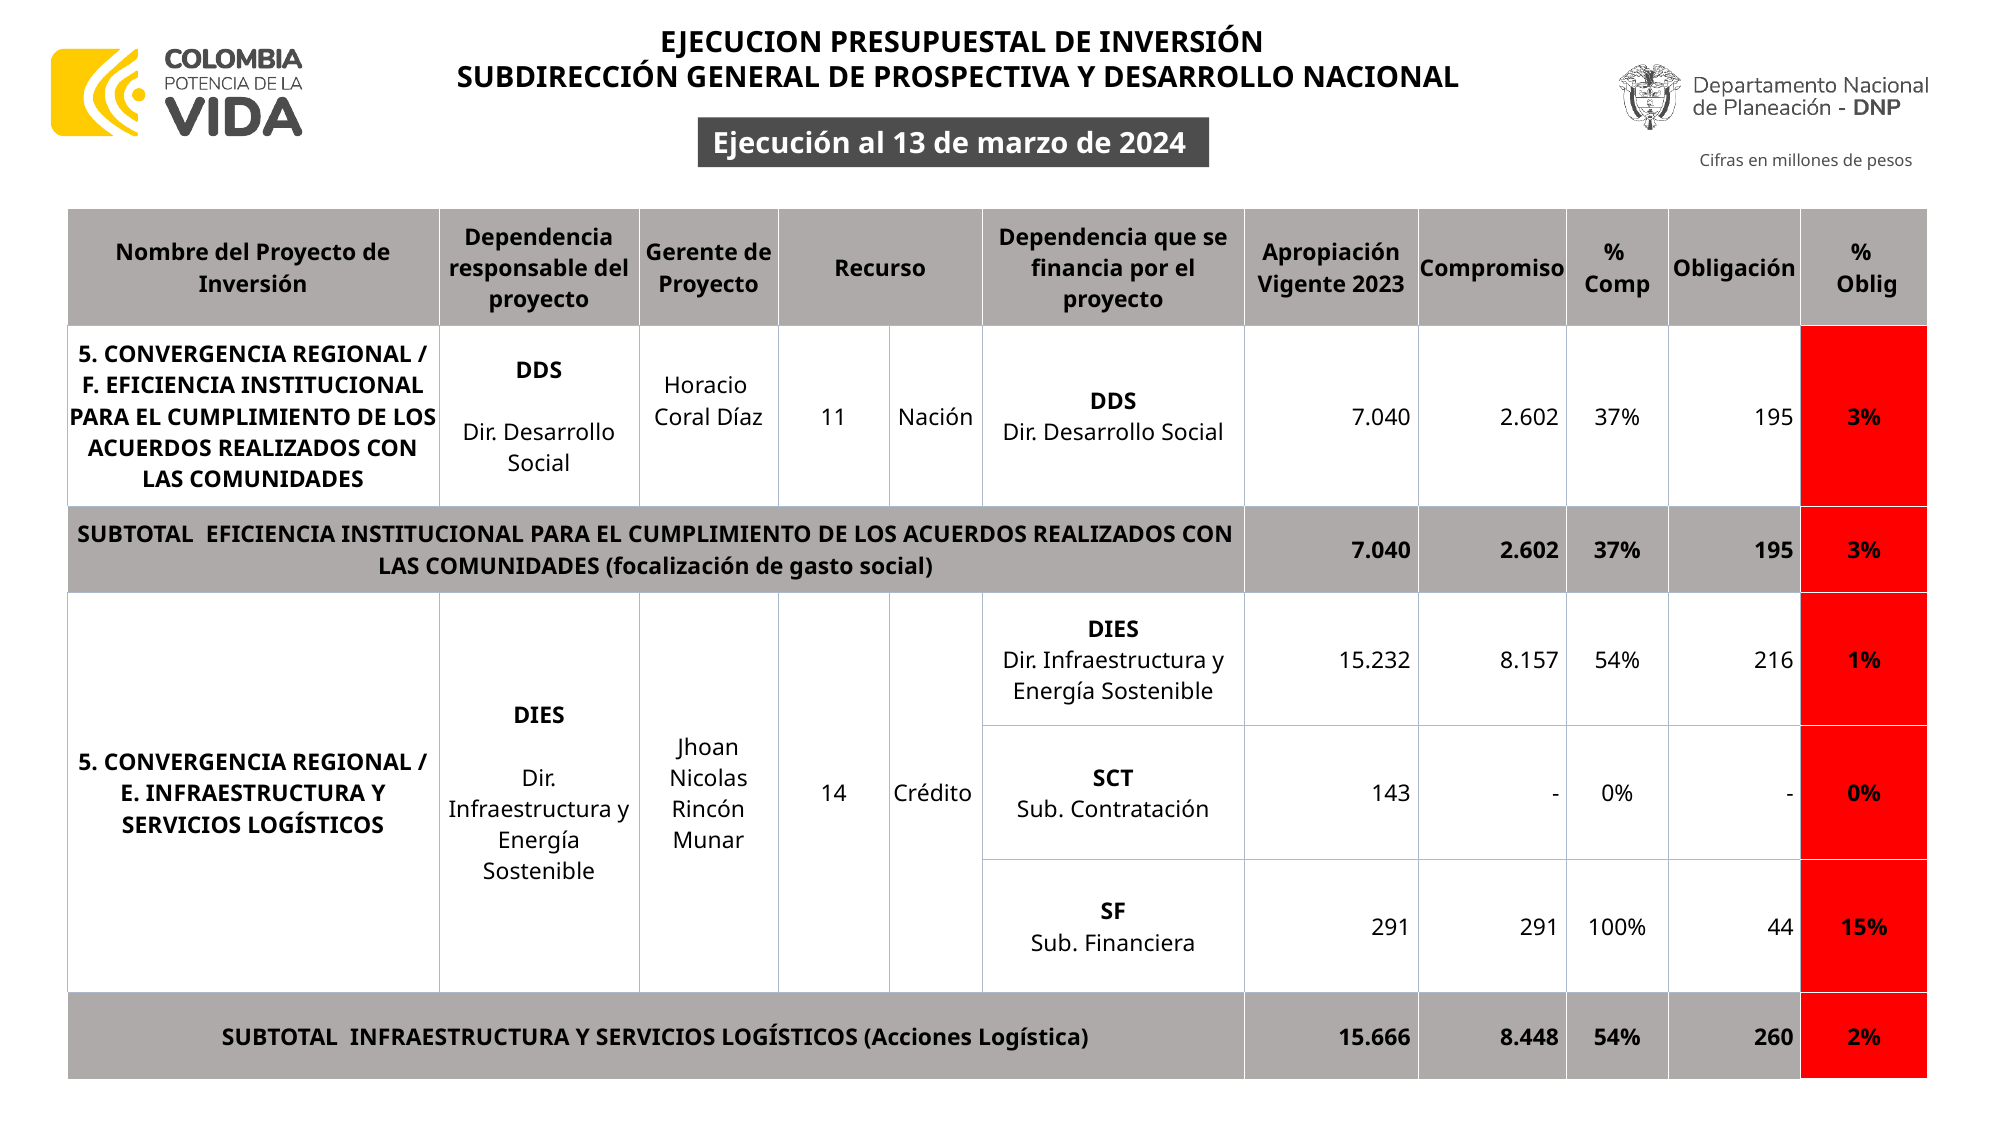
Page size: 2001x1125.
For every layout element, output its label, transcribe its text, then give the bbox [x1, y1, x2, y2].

table_header Gerente de Proyecto [640, 209, 778, 325]
table_cell 8.448 [1419, 993, 1566, 1079]
table_header % Comp [1567, 209, 1668, 325]
table_cell 0% [1801, 726, 1927, 859]
table_cell Nación [890, 326, 982, 506]
table_header Dependencia responsable del proyecto [440, 209, 639, 325]
table_cell 54% [1567, 593, 1668, 725]
table_cell SUBTOTAL EFICIENCIA INSTITUCIONAL PARA EL CUMPLIMIENTO DE LOS ACUERDOS REALIZADOS CON LAS COMUNIDADES (focalización de gasto social) [68, 507, 1244, 592]
table_cell 195 [1669, 326, 1800, 506]
table_cell 15.666 [1245, 993, 1418, 1079]
text_box Cifras en millones de pesos [1599, 142, 1928, 178]
table_header % Oblig [1801, 209, 1927, 325]
table_cell 44 [1669, 860, 1800, 992]
table_cell SUBTOTAL INFRAESTRUCTURA Y SERVICIOS LOGÍSTICOS (Acciones Logística) [68, 993, 1244, 1079]
table_cell 5. CONVERGENCIA REGIONAL / E. INFRAESTRUCTURA Y SERVICIOS LOGÍSTICOS [68, 593, 439, 992]
table_header Apropiación Vigente 2023 [1245, 209, 1418, 325]
table_cell DDS Dir. Desarrollo Social [440, 326, 639, 506]
table_header Compromiso [1419, 209, 1566, 325]
table_cell 11 [779, 326, 889, 506]
table_header Dependencia que se financia por el proyecto [983, 209, 1244, 325]
table_cell - [1669, 726, 1800, 859]
table_cell 291 [1419, 860, 1566, 992]
table_cell - [1419, 726, 1566, 859]
table_cell DDS Dir. Desarrollo Social [983, 326, 1244, 506]
table_cell 5. CONVERGENCIA REGIONAL / F. EFICIENCIA INSTITUCIONAL PARA EL CUMPLIMIENTO DE LOS ACUERDOS REALIZADOS CON LAS COMUNIDADES [68, 326, 439, 506]
table_cell 260 [1669, 993, 1800, 1079]
text_box EJECUCION PRESUPUESTAL DE INVERSIÓN SUBDIRECCIÓN GENERAL DE PROSPECTIVA Y DESARROLLO NACIONAL [325, 16, 1600, 101]
table_cell 0% [1567, 726, 1668, 859]
table_cell 100% [1567, 860, 1668, 992]
table_cell 195 [1669, 507, 1800, 592]
table_cell 3% [1801, 507, 1927, 592]
table_cell 15.232 [1245, 593, 1418, 725]
table_cell 37% [1567, 507, 1668, 592]
picture [11, 9, 342, 176]
table_cell 3% [1801, 326, 1927, 506]
table_cell 54% [1567, 993, 1668, 1079]
table_cell Horacio Coral Díaz [640, 326, 778, 506]
table_cell Crédito [890, 593, 982, 992]
table_cell 2% [1801, 993, 1927, 1078]
table_cell 2.602 [1419, 507, 1566, 592]
table_cell DIES Dir. Infraestructura y Energía Sostenible [983, 593, 1244, 725]
table_cell 7.040 [1245, 507, 1418, 592]
table_cell 37% [1567, 326, 1668, 506]
table_cell 291 [1245, 860, 1418, 992]
table_cell 216 [1669, 593, 1800, 725]
text_box Ejecución al 13 de marzo de 2024 [697, 117, 1210, 168]
table_cell Jhoan Nicolas Rincón Munar [640, 593, 778, 992]
table_cell 8.157 [1419, 593, 1566, 725]
table_cell 14 [779, 593, 889, 992]
table_cell 7.040 [1245, 326, 1418, 506]
table_cell 143 [1245, 726, 1418, 859]
table_header Nombre del Proyecto de Inversión [68, 209, 439, 325]
table_header Obligación [1669, 209, 1800, 325]
picture [1557, 0, 1989, 195]
table_cell SCT Sub. Contratación [983, 726, 1244, 859]
table_cell DIES Dir. Infraestructura y Energía Sostenible [440, 593, 639, 992]
table_cell 1% [1801, 593, 1927, 725]
table_cell 15% [1801, 860, 1927, 992]
table_header Recurso [779, 209, 982, 325]
table_cell SF Sub. Financiera [983, 860, 1244, 992]
table_cell 2.602 [1419, 326, 1566, 506]
